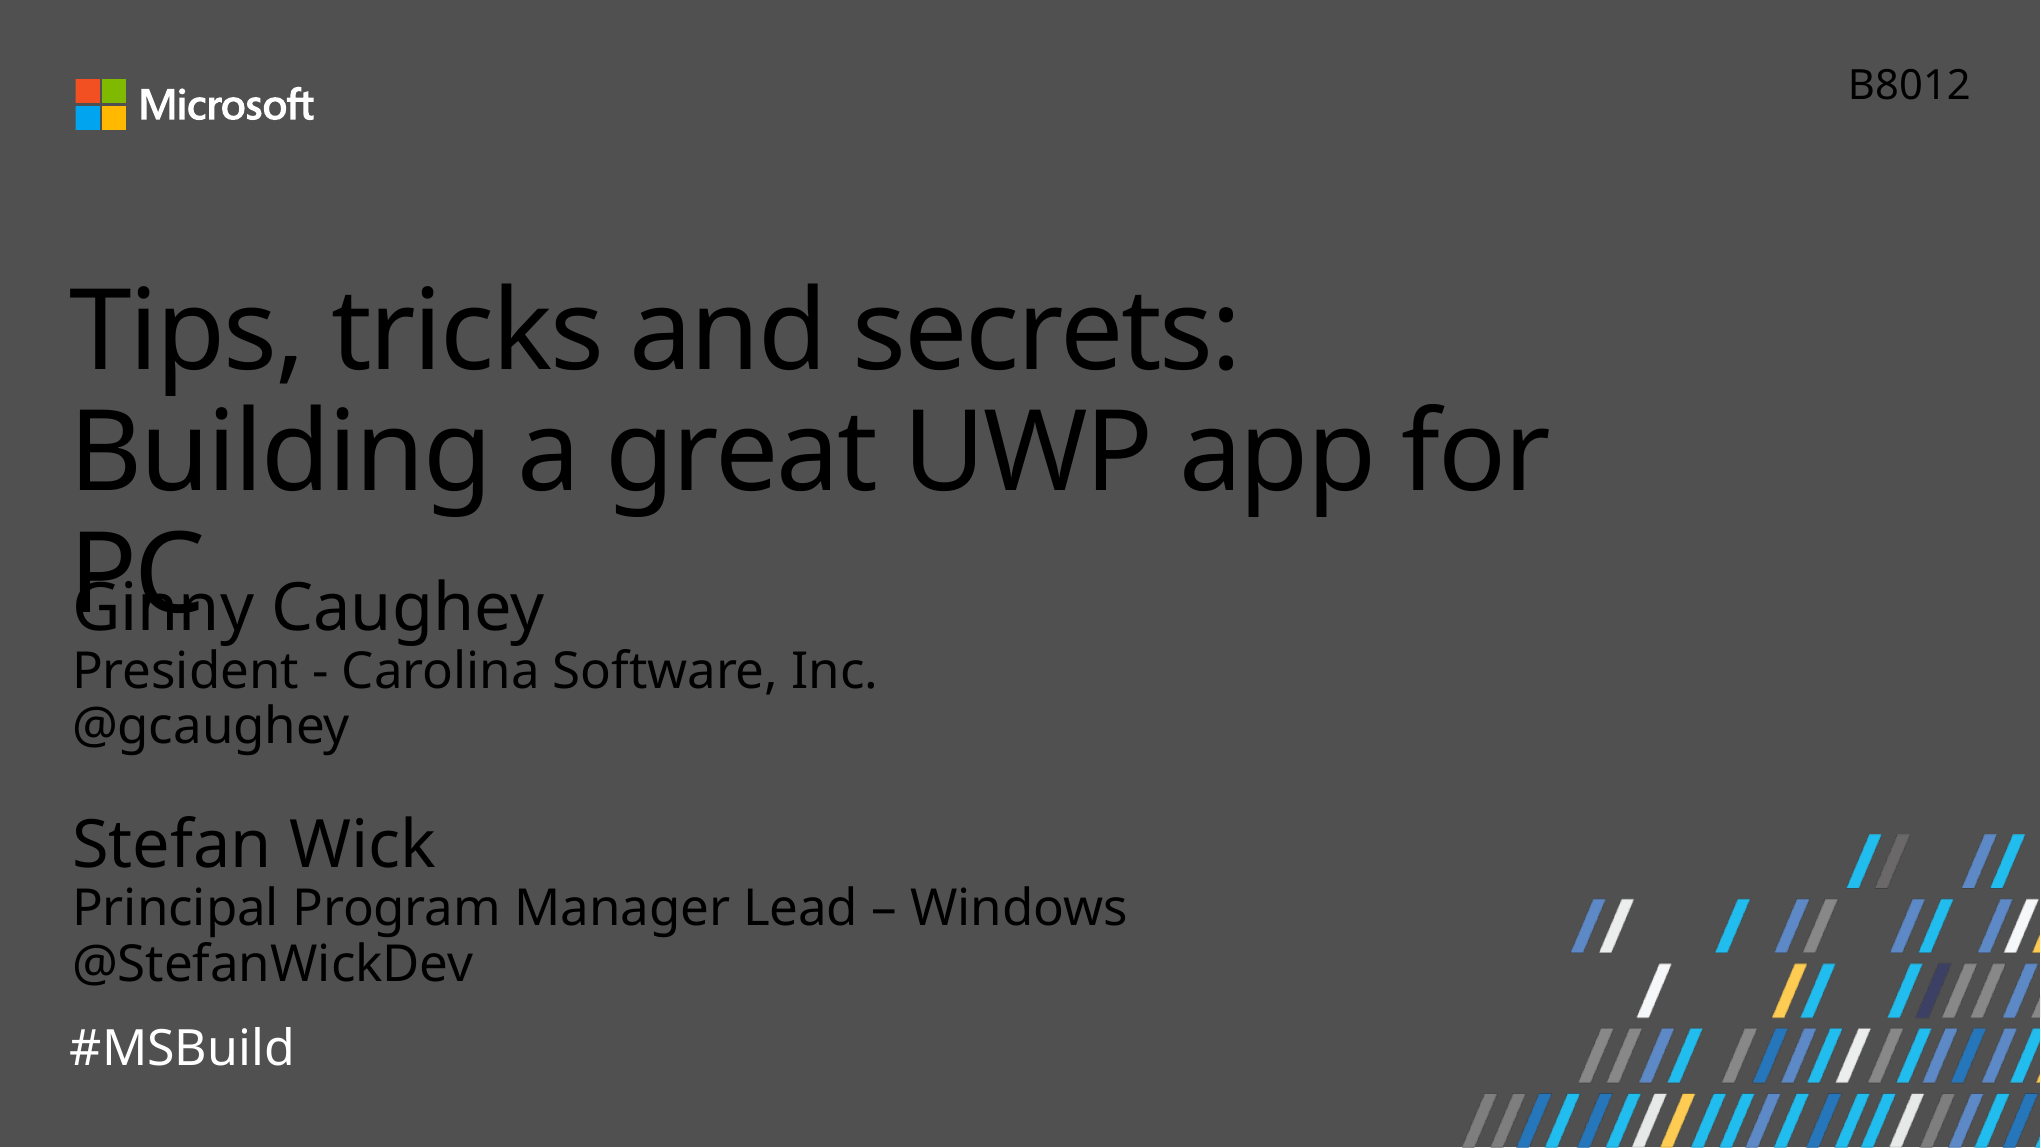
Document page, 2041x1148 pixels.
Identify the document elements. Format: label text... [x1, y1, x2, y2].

list B8012 [1545, 48, 1996, 125]
title Tips, tricks and secrets: Building a great UWP app for PC [45, 257, 1663, 558]
picture [1462, 834, 2041, 1148]
list Ginny Caughey President - Carolina Software, Inc. @gcaughey Stefan Wick Principal Program Manager Lead – Windows @StefanWickDev [45, 554, 1476, 984]
